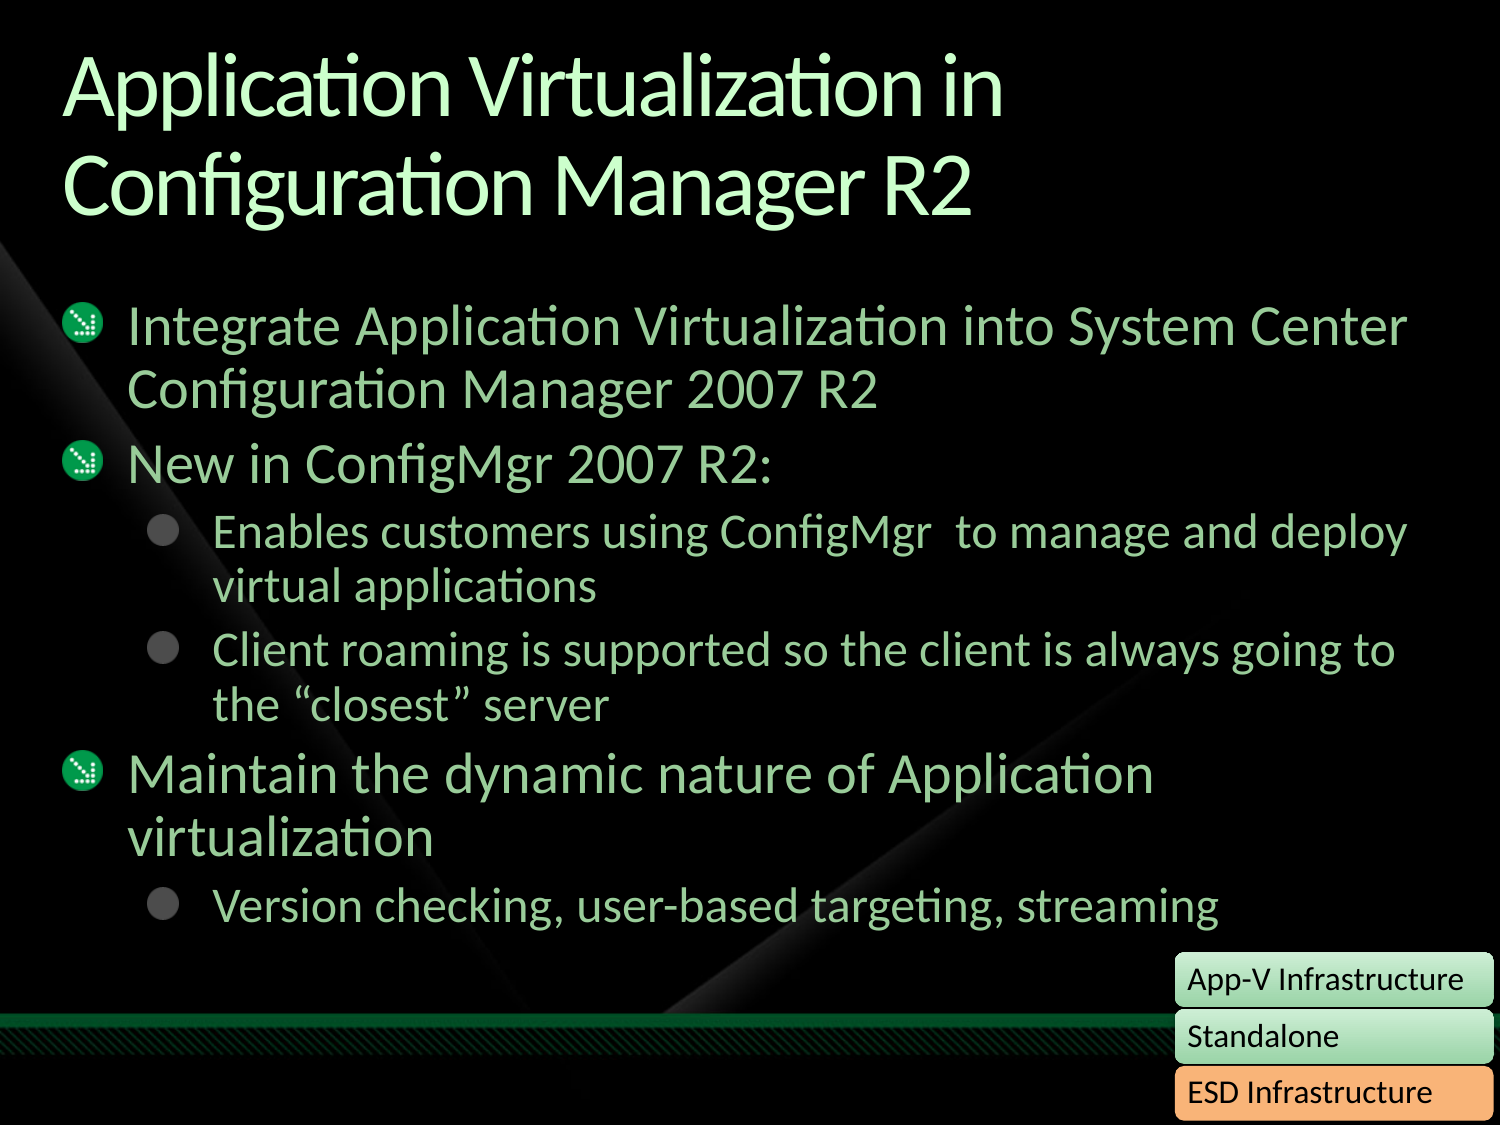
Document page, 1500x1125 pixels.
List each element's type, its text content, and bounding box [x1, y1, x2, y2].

list Integrate Application Virtualization into System Center Configuration Manager 2007 R2 New in ConfigMgr 2007 R2: Enables customers using ConfigMgr to manage and deploy virtual applications Client roaming is supported so the client is always going to the “closest” server Maintain the dynamic nature of Application virtualization Version checking, user-based targeting, streaming [62, 295, 1438, 899]
title Application Virtualization in Configuration Manager R2 [62, 37, 1438, 238]
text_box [1174, 951, 1494, 1121]
picture [0, 0, 1500, 1125]
